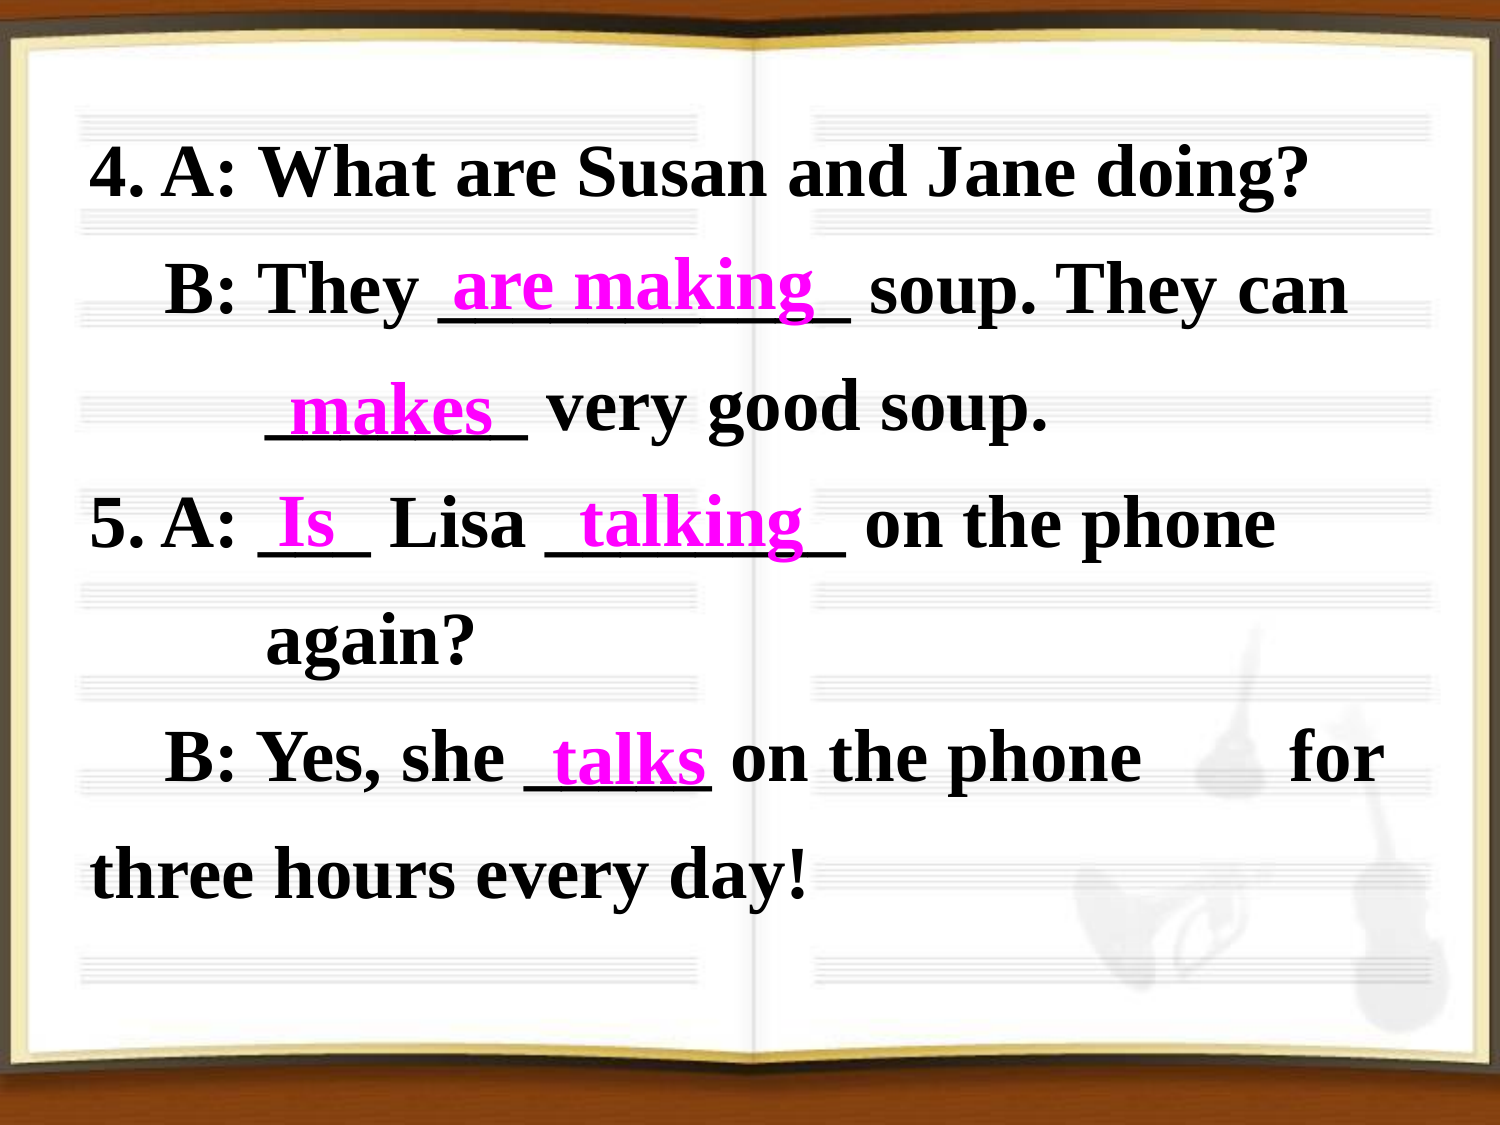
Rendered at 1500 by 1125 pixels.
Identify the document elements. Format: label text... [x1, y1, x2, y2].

text_box talks [537, 675, 844, 807]
picture [0, 0, 1500, 1125]
text_box Is talking [262, 437, 990, 570]
text_box are making [437, 200, 1050, 332]
text_box makes [274, 324, 601, 437]
text_box 4. A: What are Susan and Jane doing? B: They ___________ soup. They can _______ very good soup. 5. A: ___ Lisa ________ on the phone again? B: Yes, she _____ on the phone for three hours every day! [75, 87, 1400, 922]
